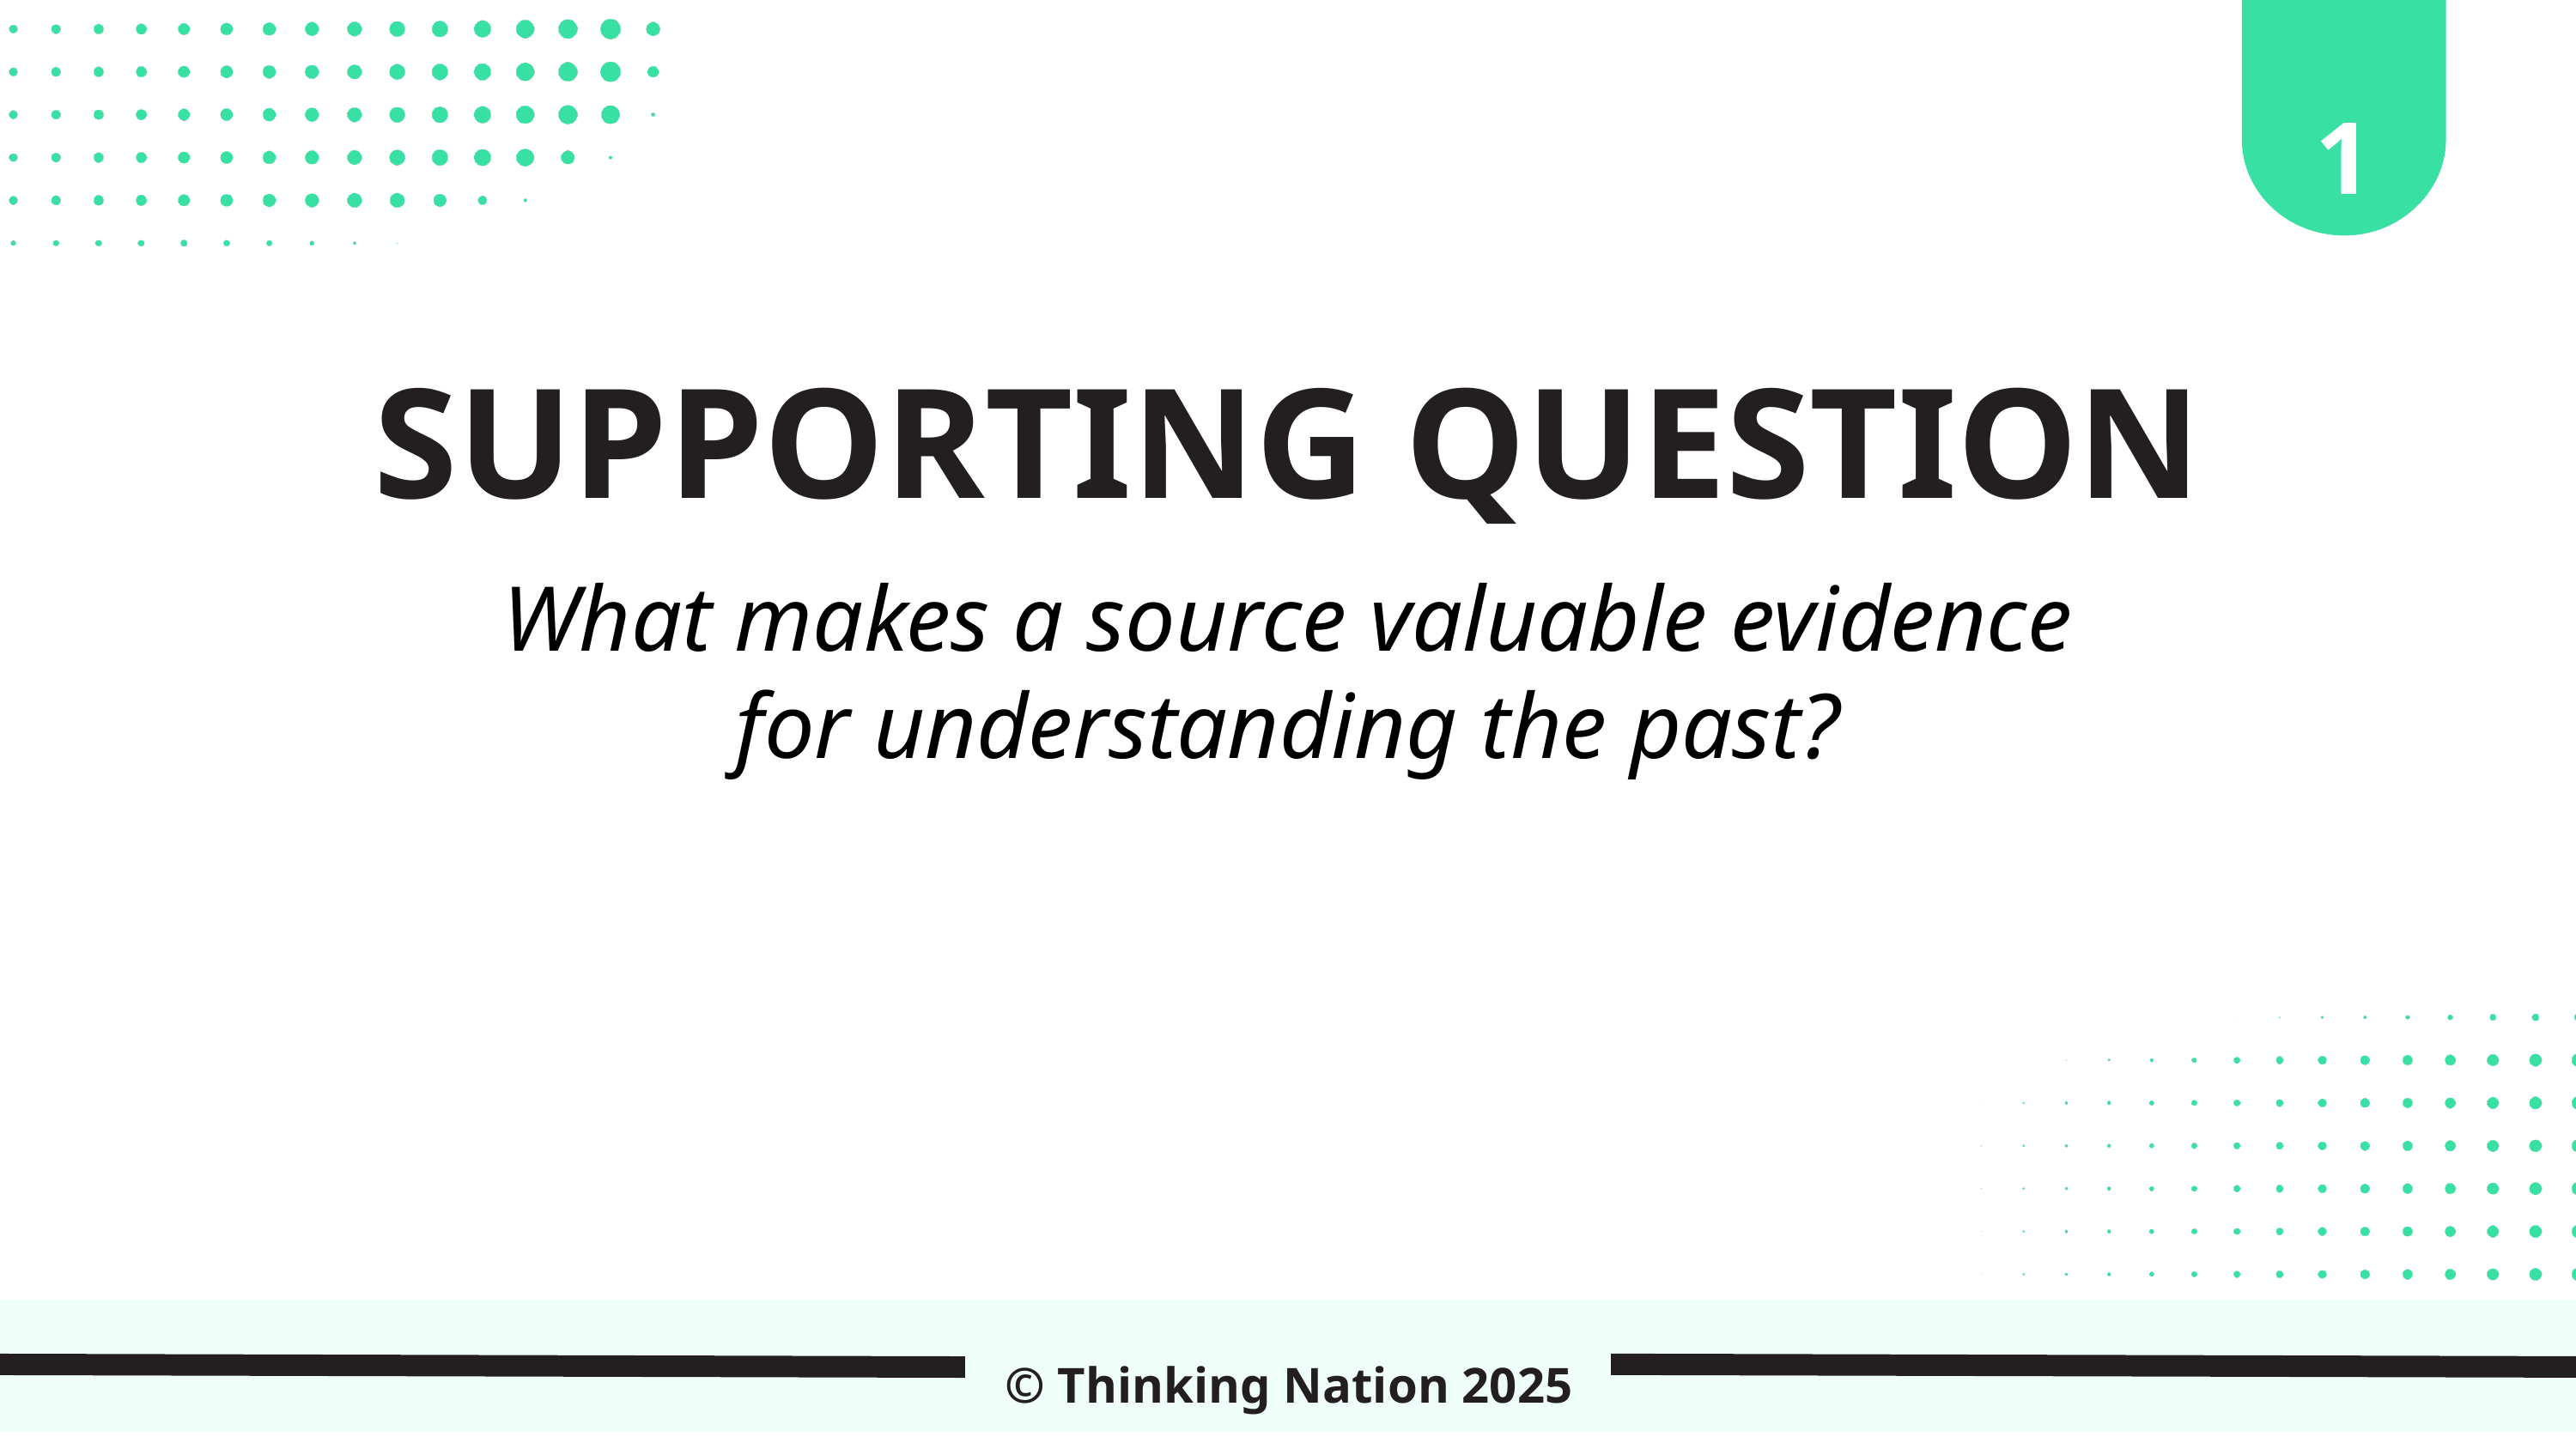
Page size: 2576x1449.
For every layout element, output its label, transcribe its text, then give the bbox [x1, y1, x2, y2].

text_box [2233, 0, 2455, 236]
text_box What makes a source valuable evidence for understanding the past? [447, 561, 2128, 777]
text_box [0, 0, 660, 246]
text_box [1938, 1013, 2576, 1299]
text_box SUPPORTING QUESTION [359, 273, 2216, 530]
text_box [0, 1299, 2576, 1433]
